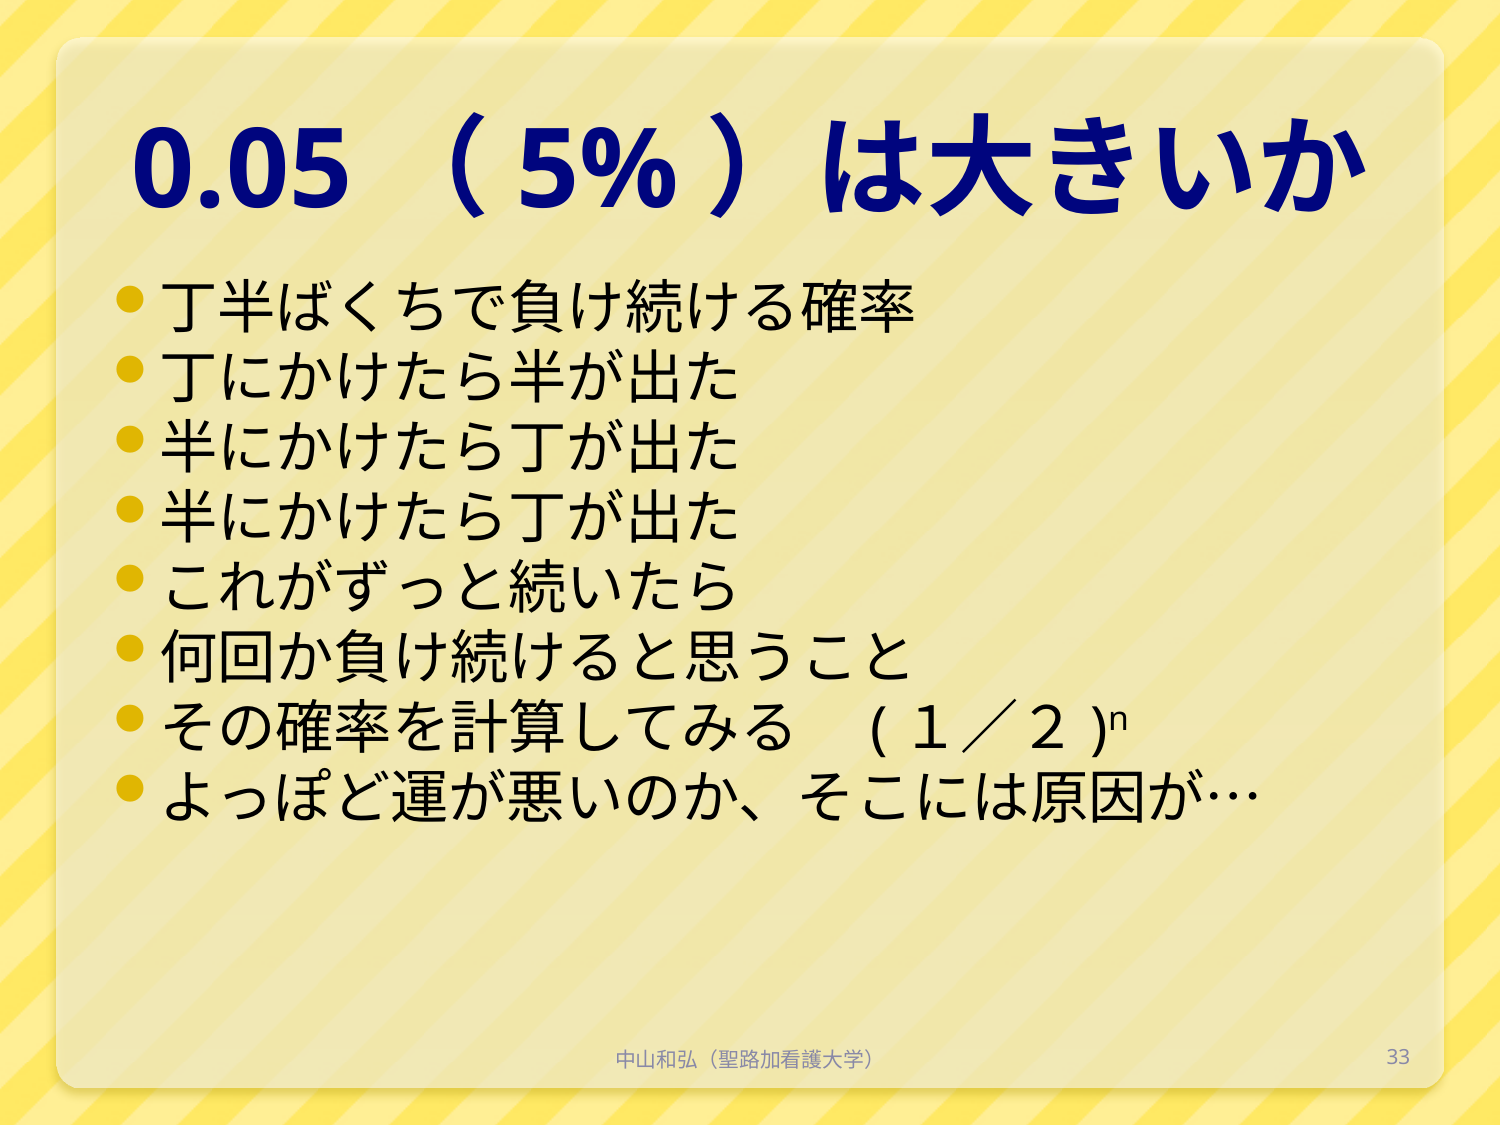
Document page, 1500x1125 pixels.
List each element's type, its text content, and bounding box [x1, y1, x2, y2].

title 0.05（5%）は大きいか [75, 50, 1425, 238]
slide_number 33 [1074, 1019, 1425, 1080]
text_box ｒ2 [0, 0, 1500, 1125]
footer 中山和弘（聖路加看護大学） [512, 1019, 988, 1080]
list 丁半ばくちで負け続ける確率 丁にかけたら半が出た 半にかけたら丁が出た 半にかけたら丁が出た これがずっと続いたら 何回か負け続けると思うこと その確率を計算してみる (１／２)n よっぽど運が悪いのか、そこには原因が… [75, 262, 1425, 1005]
